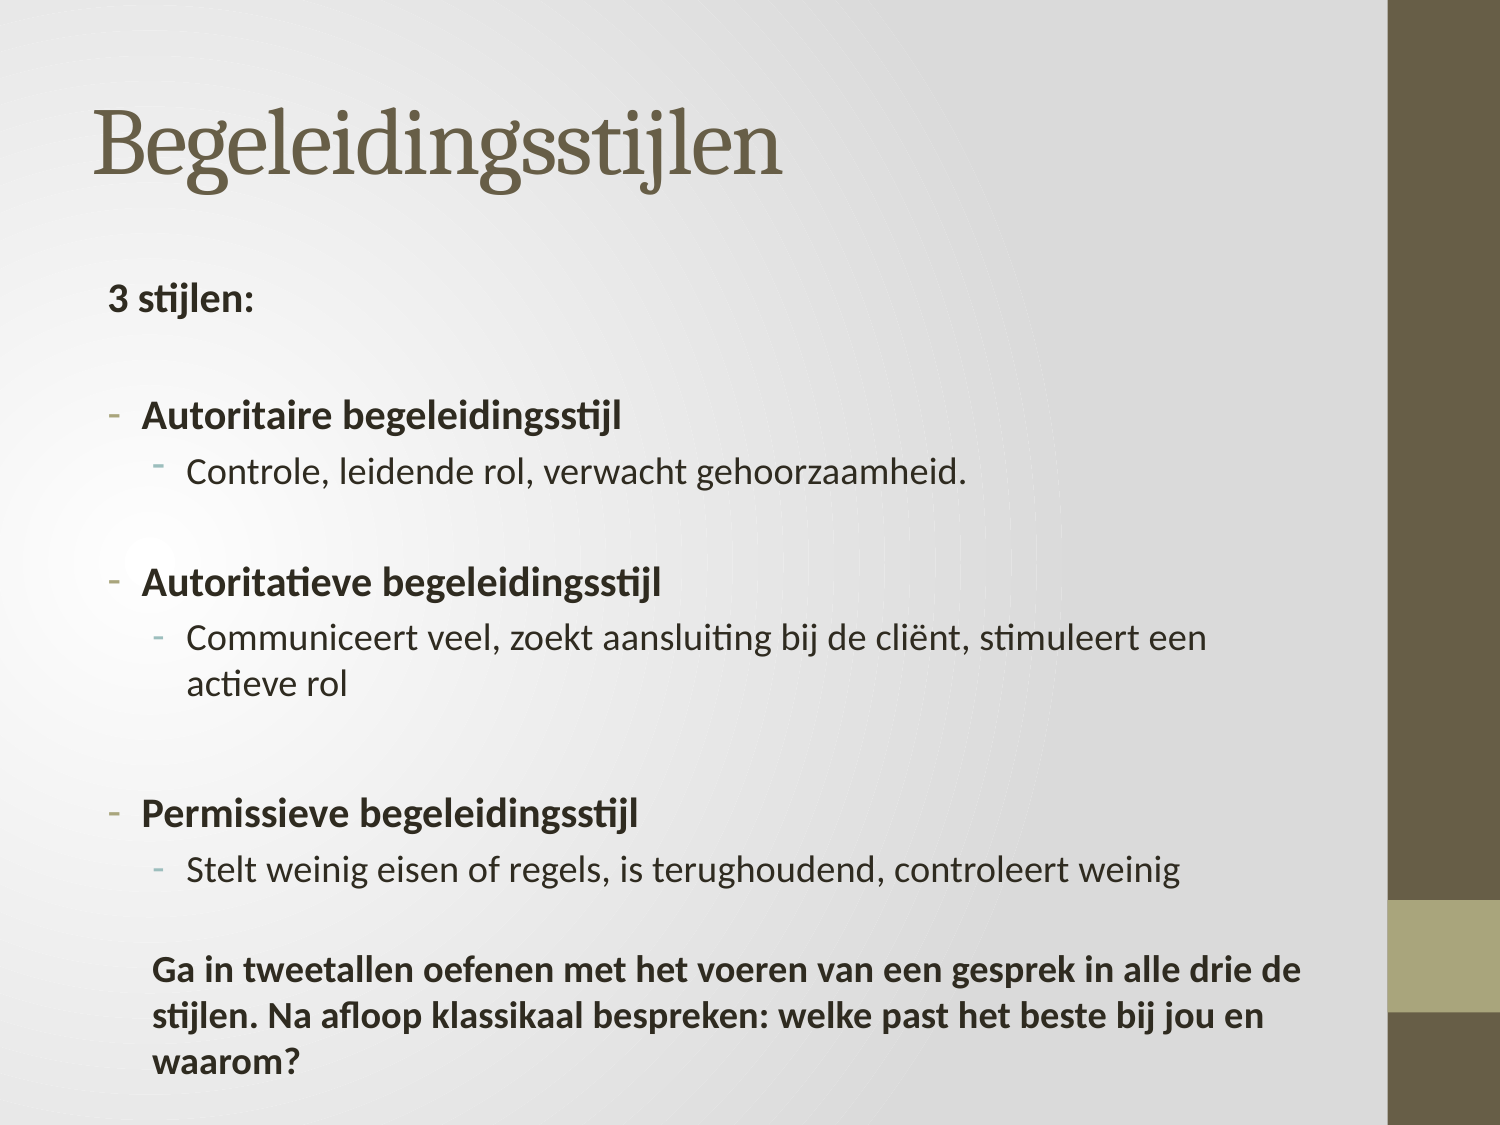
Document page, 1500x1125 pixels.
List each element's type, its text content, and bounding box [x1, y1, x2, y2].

title Begeleidingsstijlen [76, 42, 1327, 231]
list 3 stijlen: Autoritaire begeleidingsstijl Controle, leidende rol, verwacht gehoorzaamheid. Autoritatieve begeleidingsstijl Communiceert veel, zoekt aansluiting bij de cliënt, stimuleert een actieve rol Permissieve begeleidingsstijl Stelt weinig eisen of regels, is terughoudend, controleert weinig Ga in tweetallen oefenen met het voeren van een gesprek in alle drie de stijlen. Na afloop klassikaal bespreken: welke past het beste bij jou en waarom? [75, 262, 1325, 1094]
